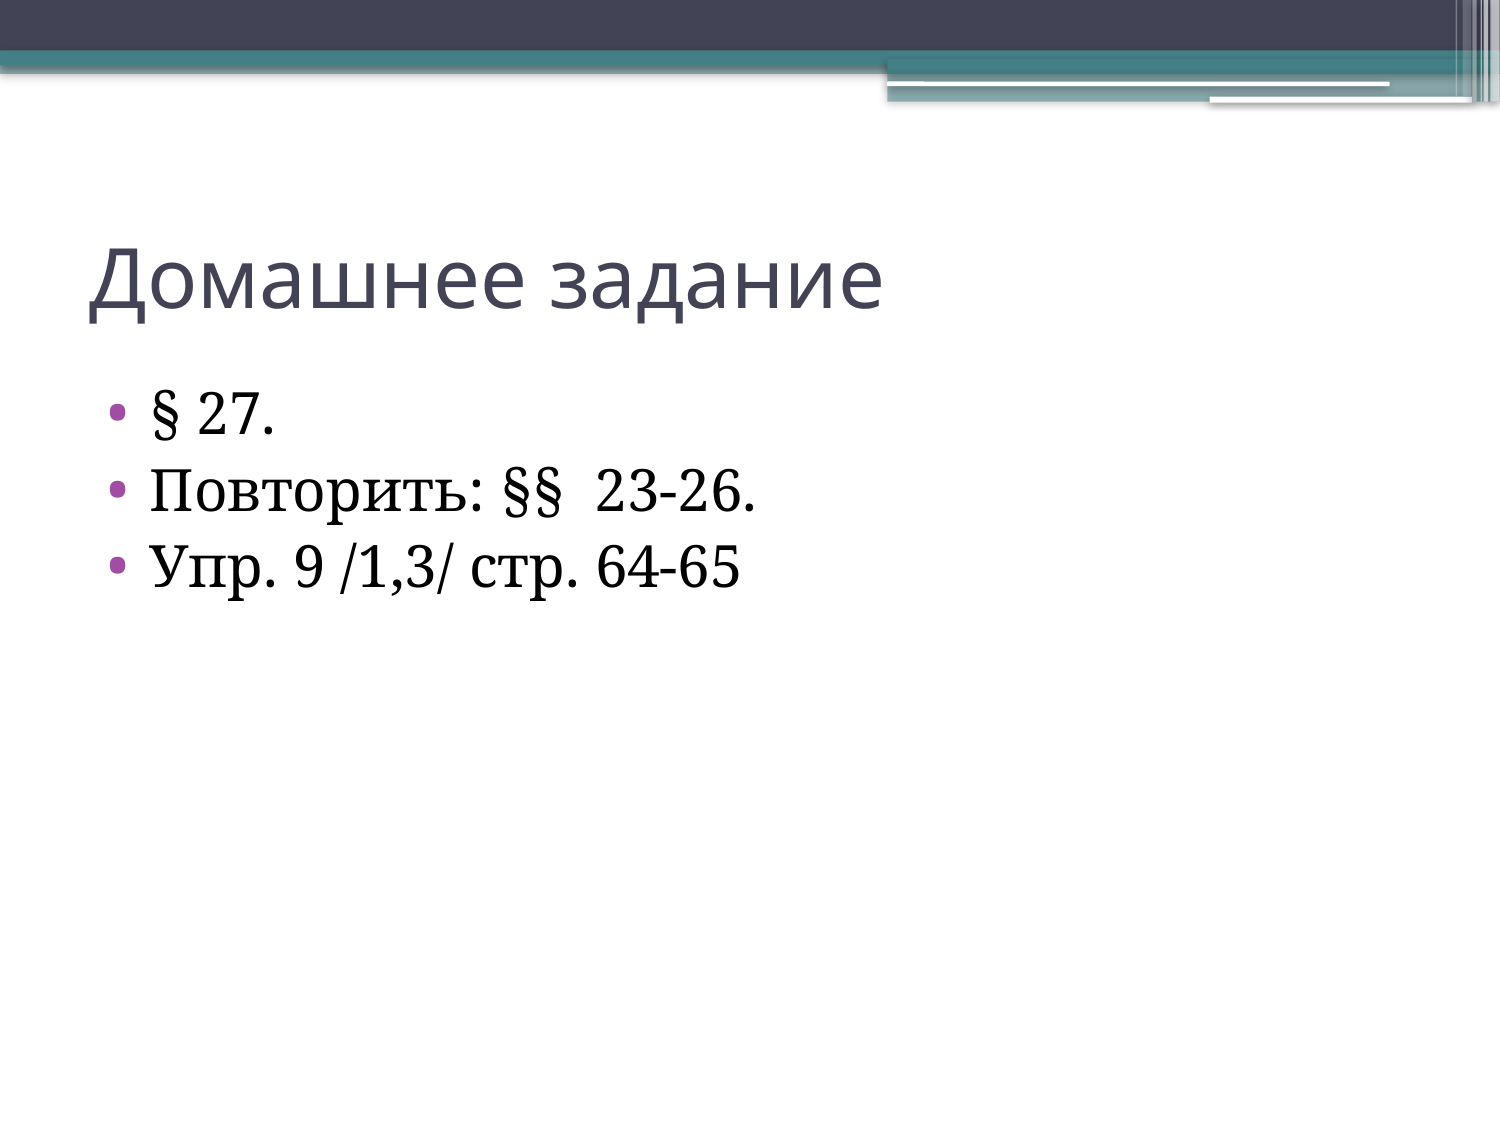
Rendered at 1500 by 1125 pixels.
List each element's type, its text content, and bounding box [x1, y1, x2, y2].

title Домашнее задание [75, 187, 1425, 363]
list § 27. Повторить: §§ 23-26. Упр. 9 /1,3/ стр. 64-65 [75, 368, 1425, 1079]
